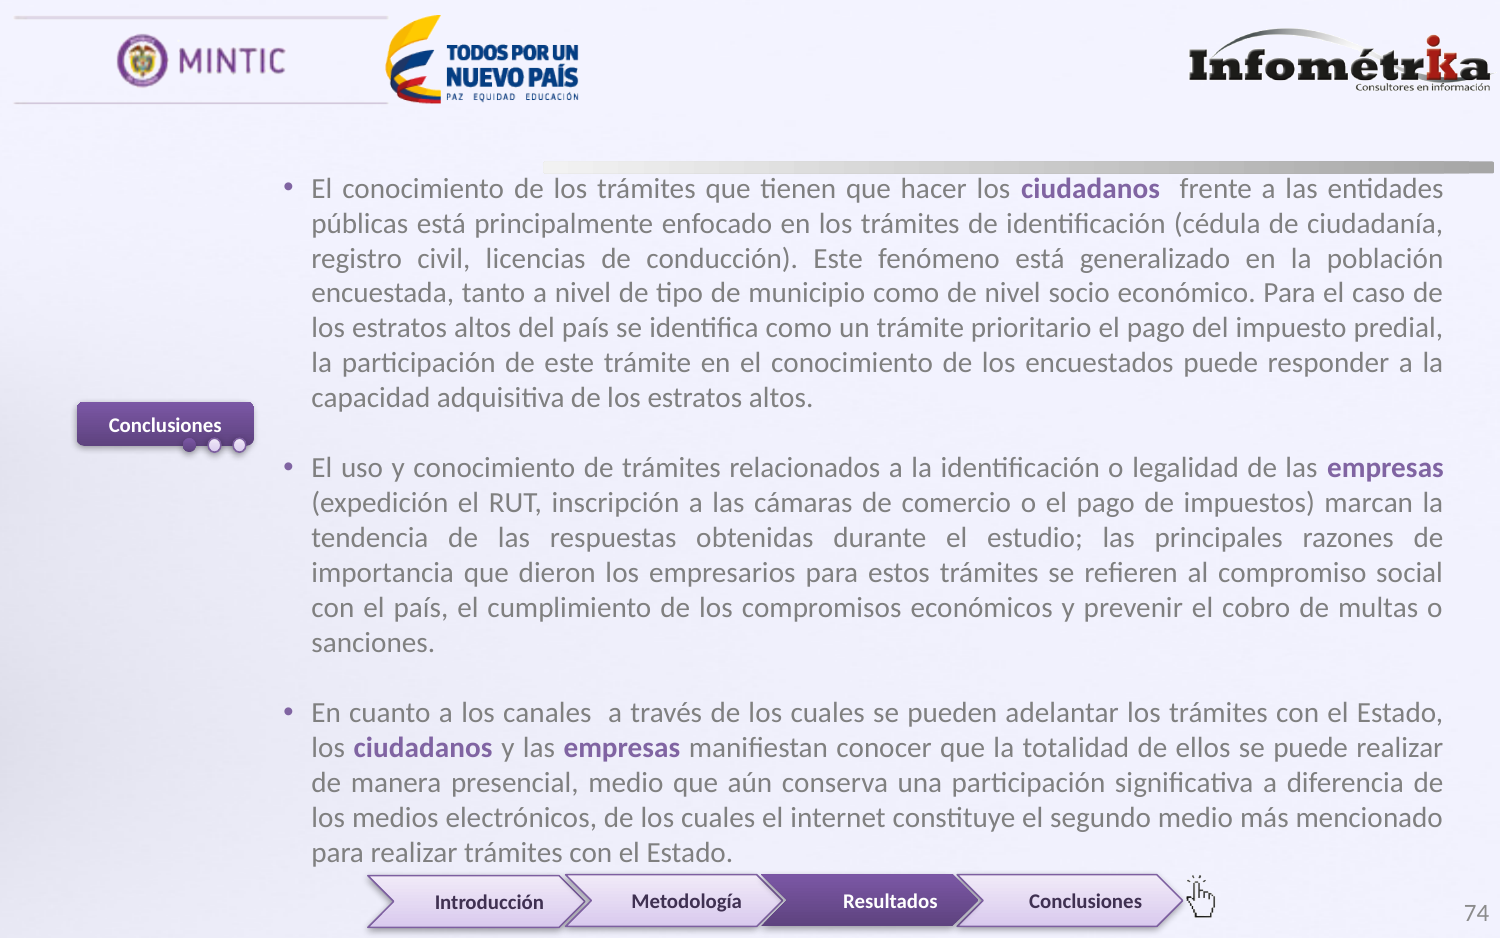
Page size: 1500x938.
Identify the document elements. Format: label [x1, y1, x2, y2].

text_box [76, 401, 254, 453]
slide_number [1154, 886, 1500, 936]
picture [0, 0, 1500, 938]
text_box [268, 161, 1459, 928]
